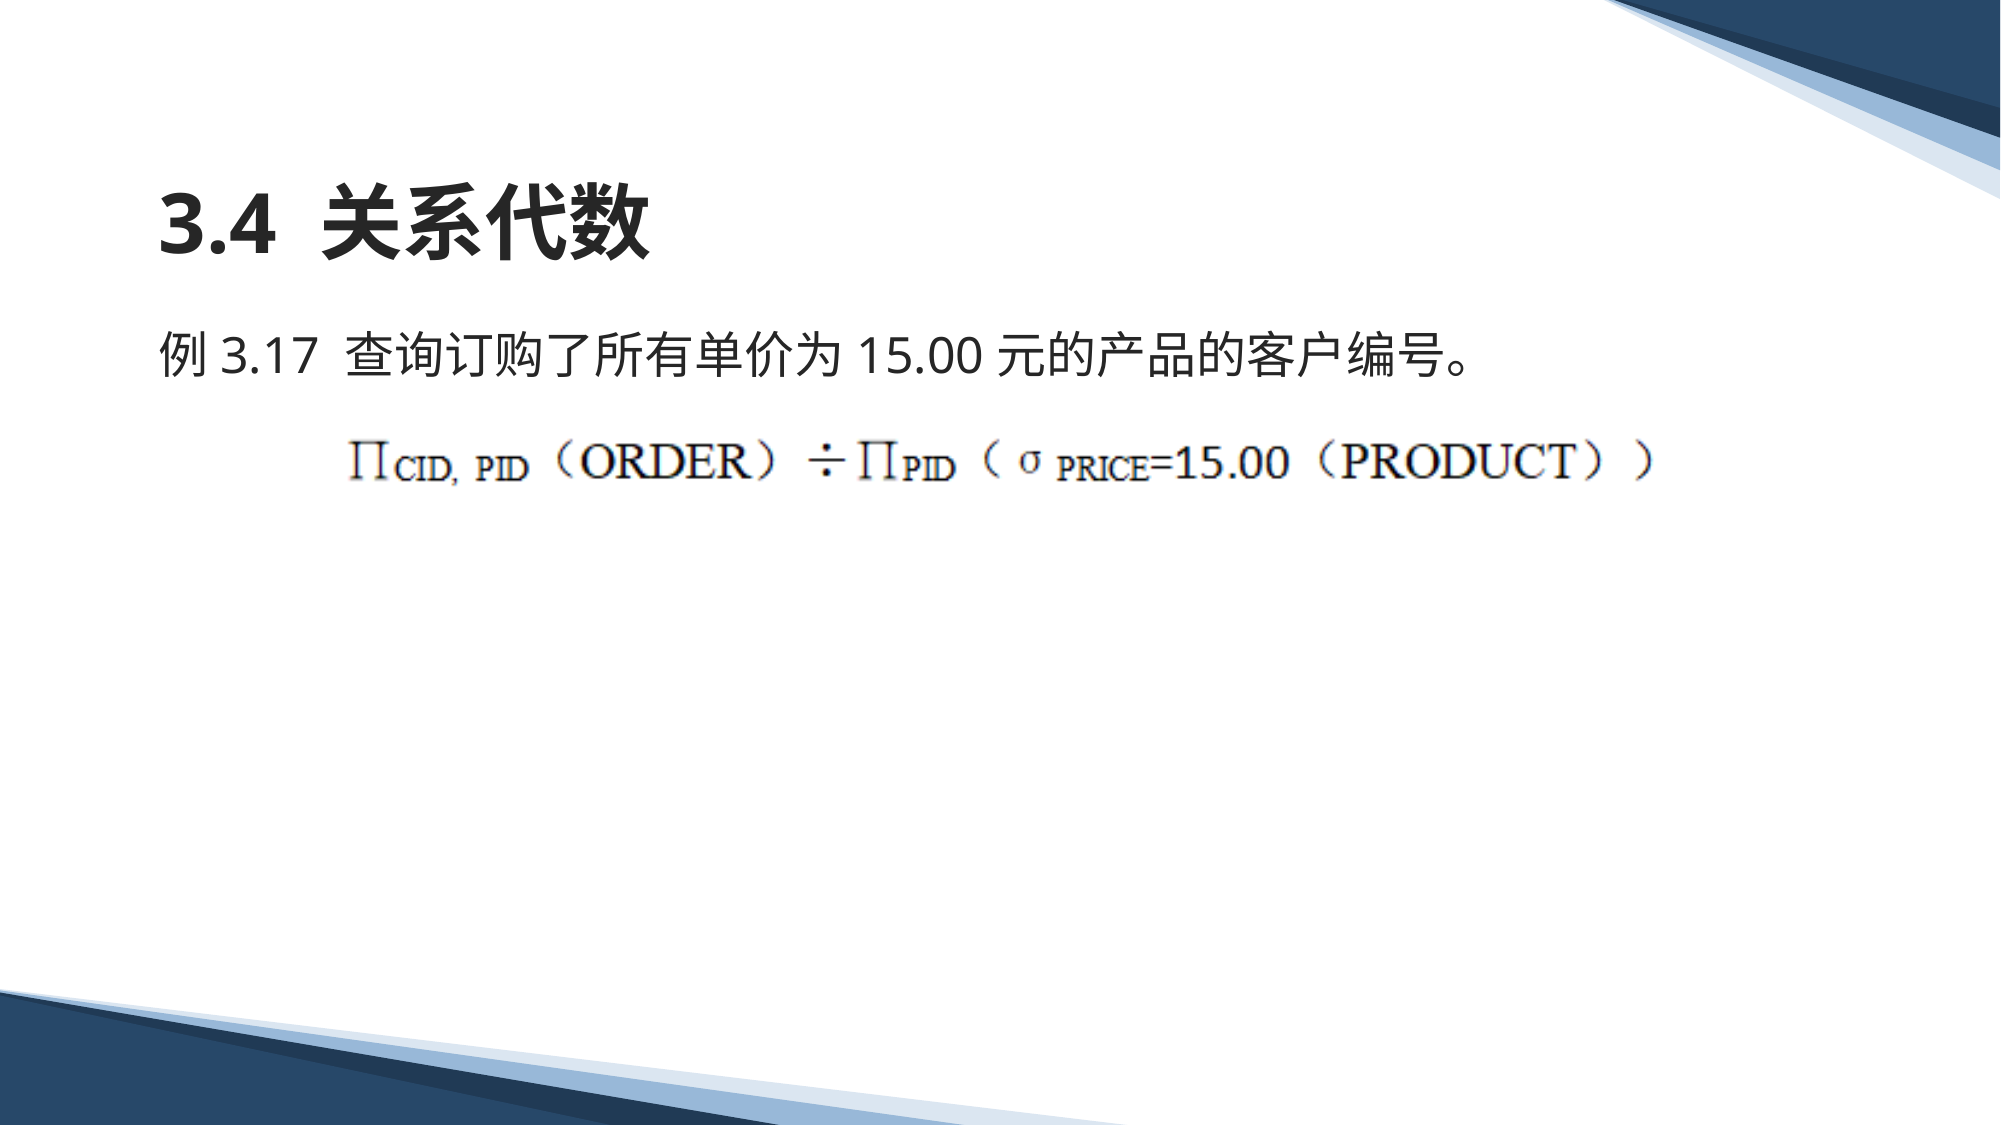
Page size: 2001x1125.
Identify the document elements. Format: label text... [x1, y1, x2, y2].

list 例3.17 查询订购了所有单价为15.00元的产品的客户编号。 [143, 303, 1857, 1013]
picture [332, 408, 1668, 506]
title 3.4 关系代数 [143, 54, 1857, 280]
